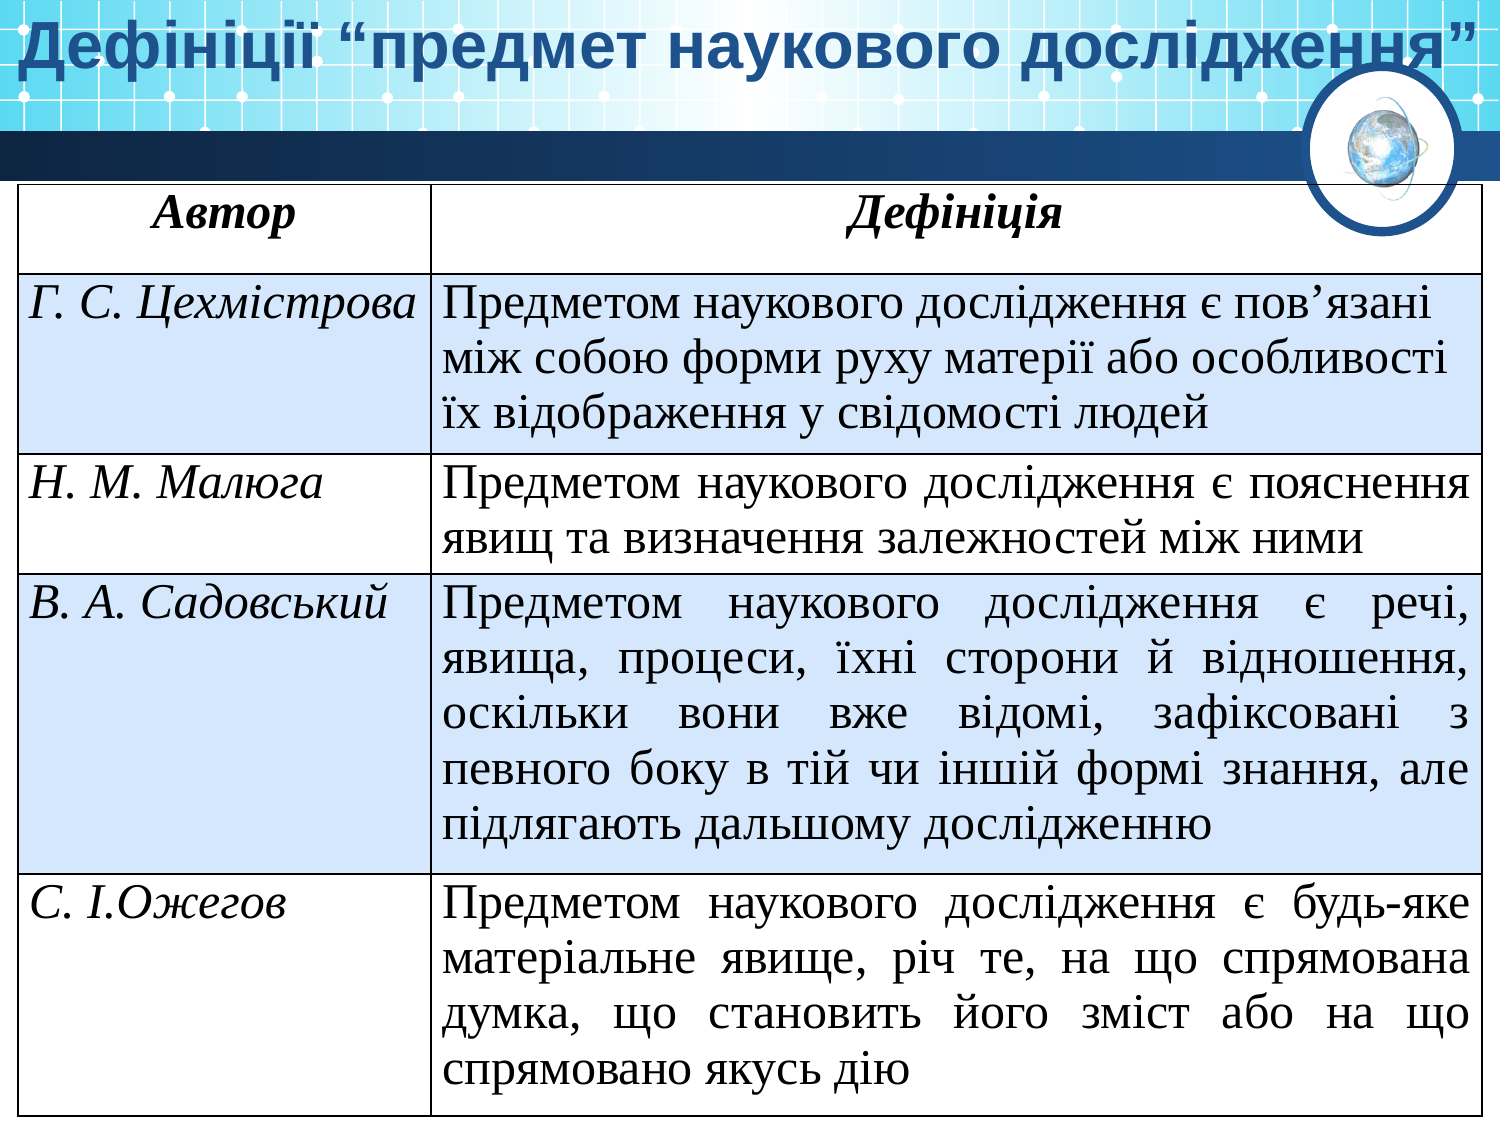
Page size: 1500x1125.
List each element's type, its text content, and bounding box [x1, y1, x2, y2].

text_box Дефініції “предмет наукового дослідження” [0, 3, 1500, 90]
table_cell Предметом наукового дослідження є пояснення явищ та визначення залежностей між ними [432, 455, 1481, 573]
table_cell Предметом наукового дослідження є пов’язані між собою форми руху матерії або особливості їх відображення у свідомості людей [432, 275, 1481, 453]
table_cell Предметом наукового дослідження є речі, явища, процеси, їхні сторони й відношення, оскільки вони вже відомі, зафіксовані з певного боку в тій чи іншій формі знання, але підлягають дальшому дослідженню [432, 575, 1481, 873]
table_cell В. А. Садовський [19, 575, 430, 873]
table_cell Предметом наукового дослідження є будь-яке матеріальне явище, річ те, на що спрямована думка, що становить його зміст або на що спрямовано якусь дію [432, 875, 1481, 1115]
table_header Автор [19, 185, 430, 273]
table_header Дефініція [432, 185, 1481, 273]
table_cell С. І.Ожегов [19, 875, 430, 1115]
table_cell Н. М. Малюга [19, 455, 430, 573]
table_cell Г. С. Цехмістрова [19, 275, 430, 453]
picture [1310, 90, 1454, 184]
